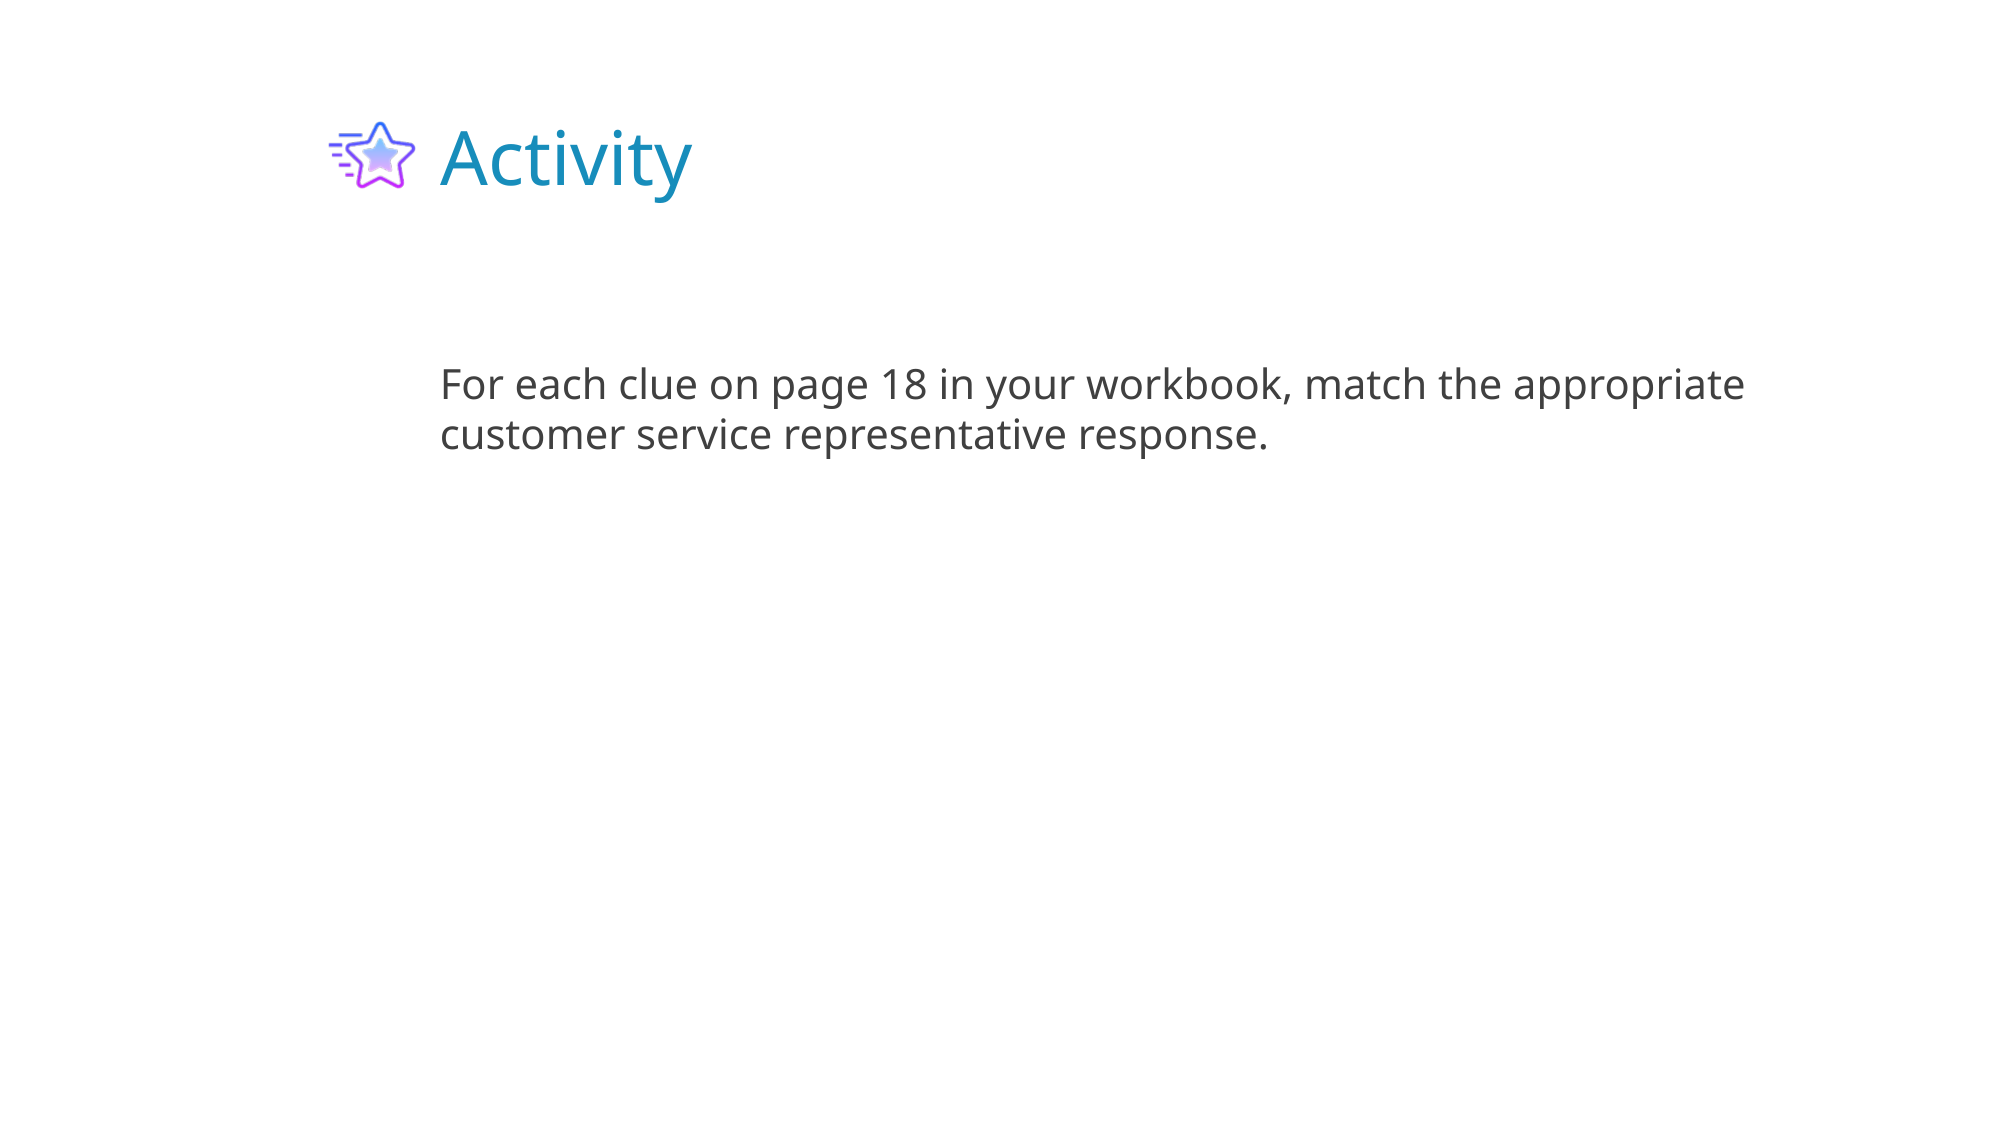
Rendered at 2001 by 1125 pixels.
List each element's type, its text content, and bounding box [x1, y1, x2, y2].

picture [319, 102, 425, 208]
list For each clue on page 18 in your workbook, match the appropriate customer service representative response. [424, 350, 1888, 1074]
title Activity [425, 102, 1888, 313]
